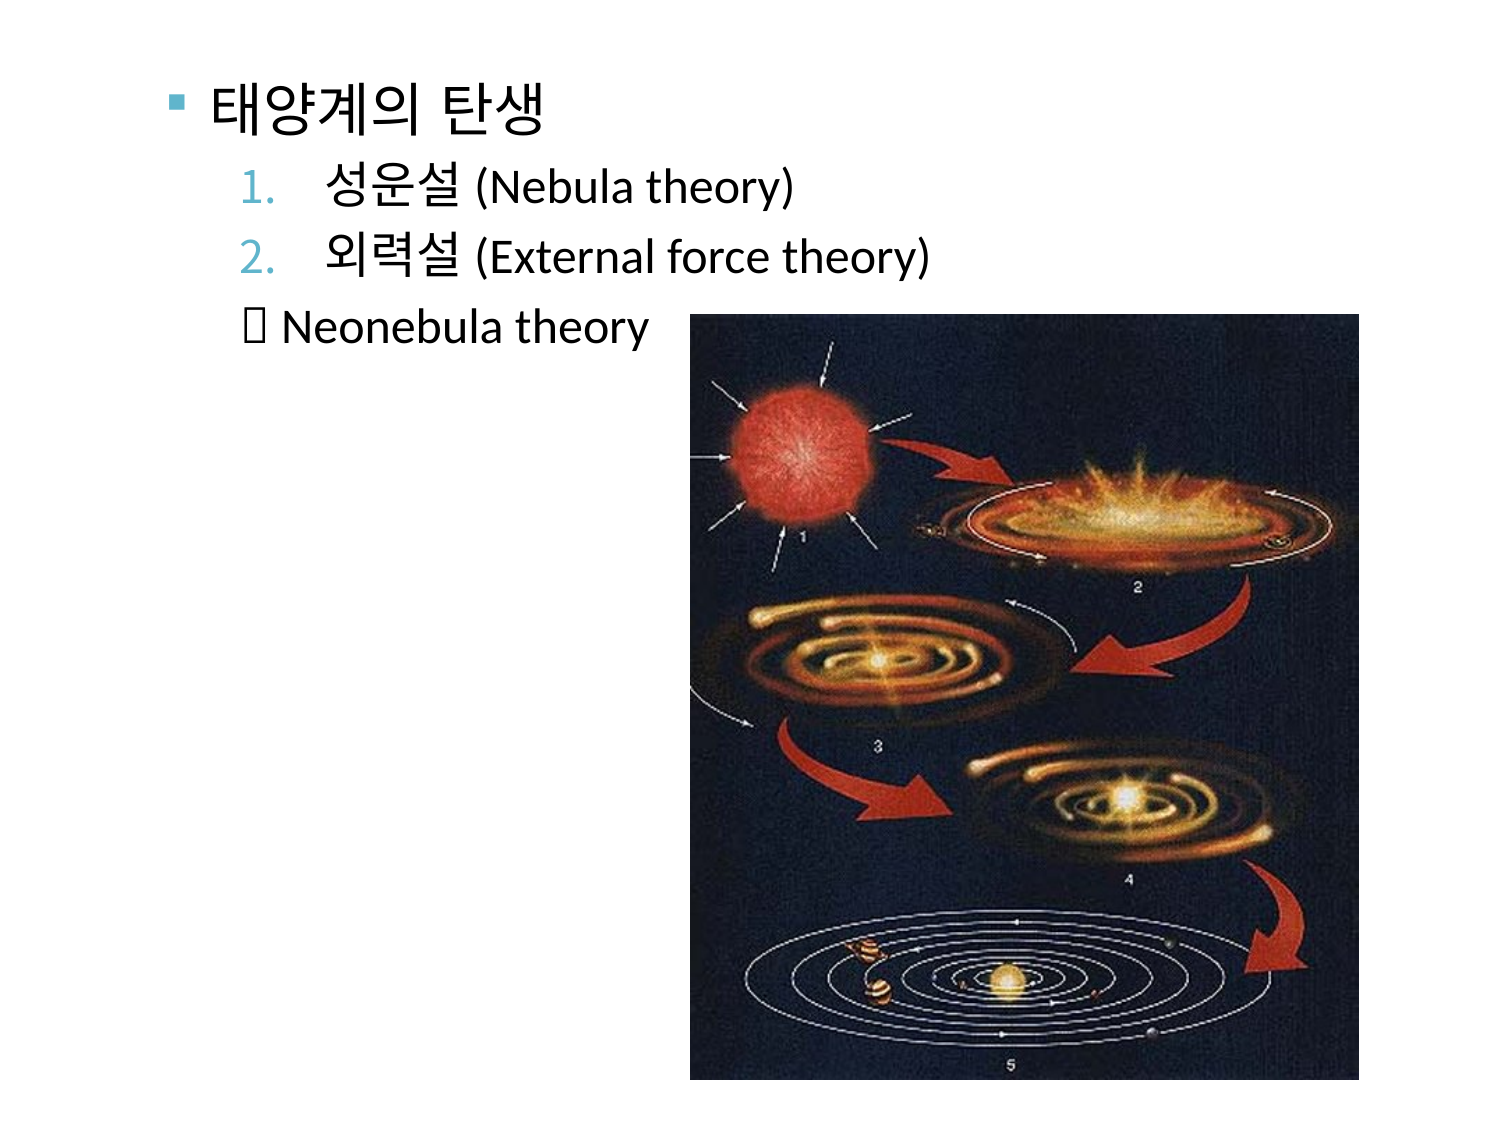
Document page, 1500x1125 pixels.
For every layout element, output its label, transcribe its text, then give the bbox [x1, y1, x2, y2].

text_box 태양계의 탄생 성운설(Nebula theory) 외력설(External force theory)  Neonebula theory [74, 66, 1425, 1071]
picture [690, 314, 1359, 1080]
